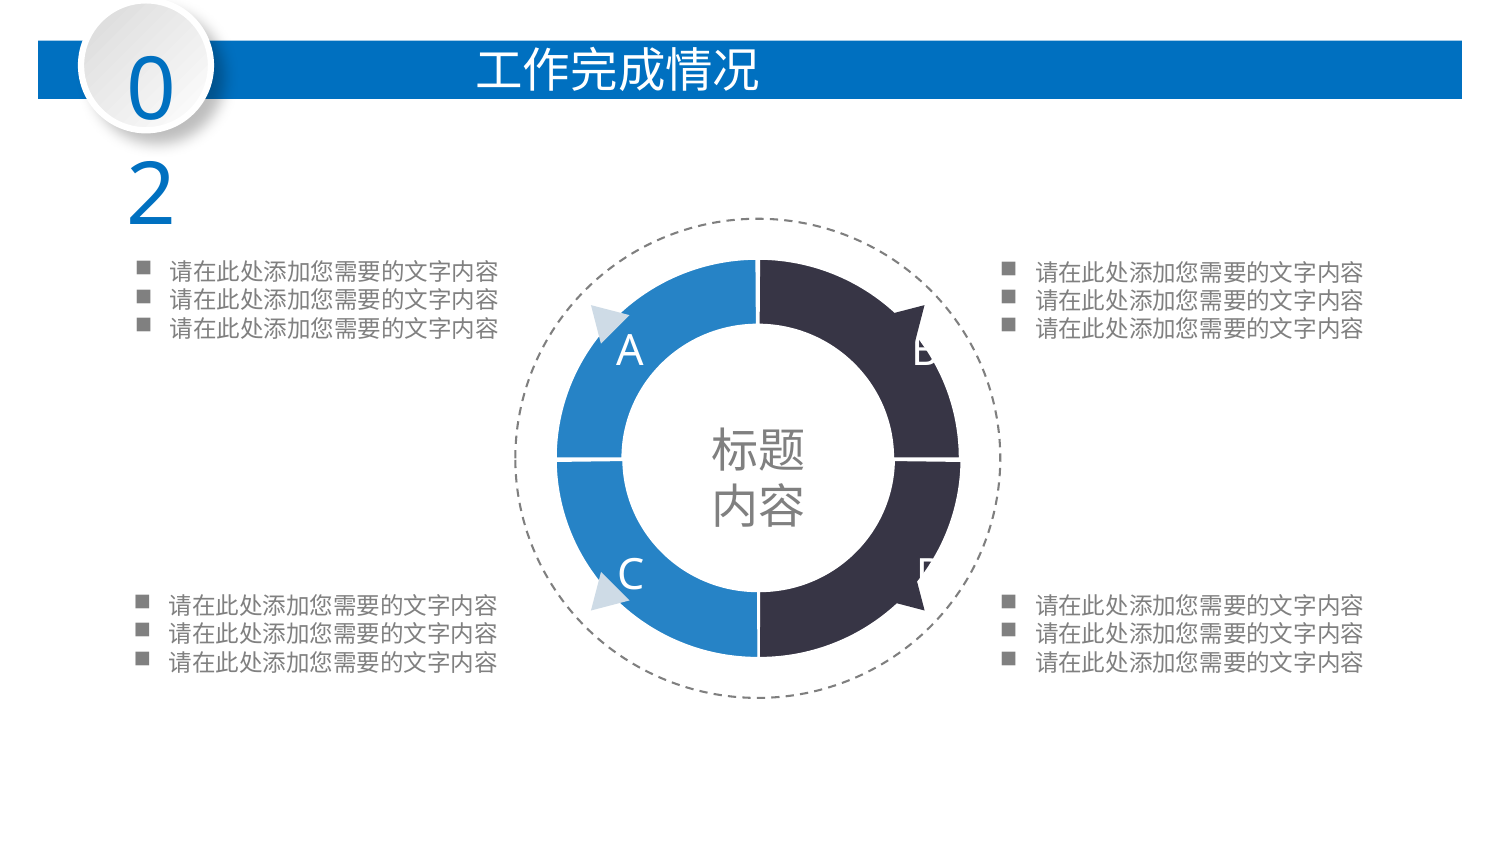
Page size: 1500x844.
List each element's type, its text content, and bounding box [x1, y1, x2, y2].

text_box [224, 40, 340, 99]
text_box [515, 218, 1001, 698]
text_box 请在此处添加您需要的文字内容 请在此处添加您需要的文字内容 请在此处添加您需要的文字内容 [916, 252, 1376, 348]
text_box 标题 内容 [637, 414, 879, 539]
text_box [80, 0, 212, 147]
text_box 请在此处添加您需要的文字内容 请在此处添加您需要的文字内容 请在此处添加您需要的文字内容 [51, 251, 510, 348]
text_box [896, 40, 1462, 99]
text_box 工作完成情况 [340, 27, 896, 108]
text_box 请在此处添加您需要的文字内容 请在此处添加您需要的文字内容 请在此处添加您需要的文字内容 [916, 585, 1376, 682]
text_box [38, 40, 75, 99]
text_box 请在此处添加您需要的文字内容 请在此处添加您需要的文字内容 请在此处添加您需要的文字内容 [49, 585, 509, 682]
